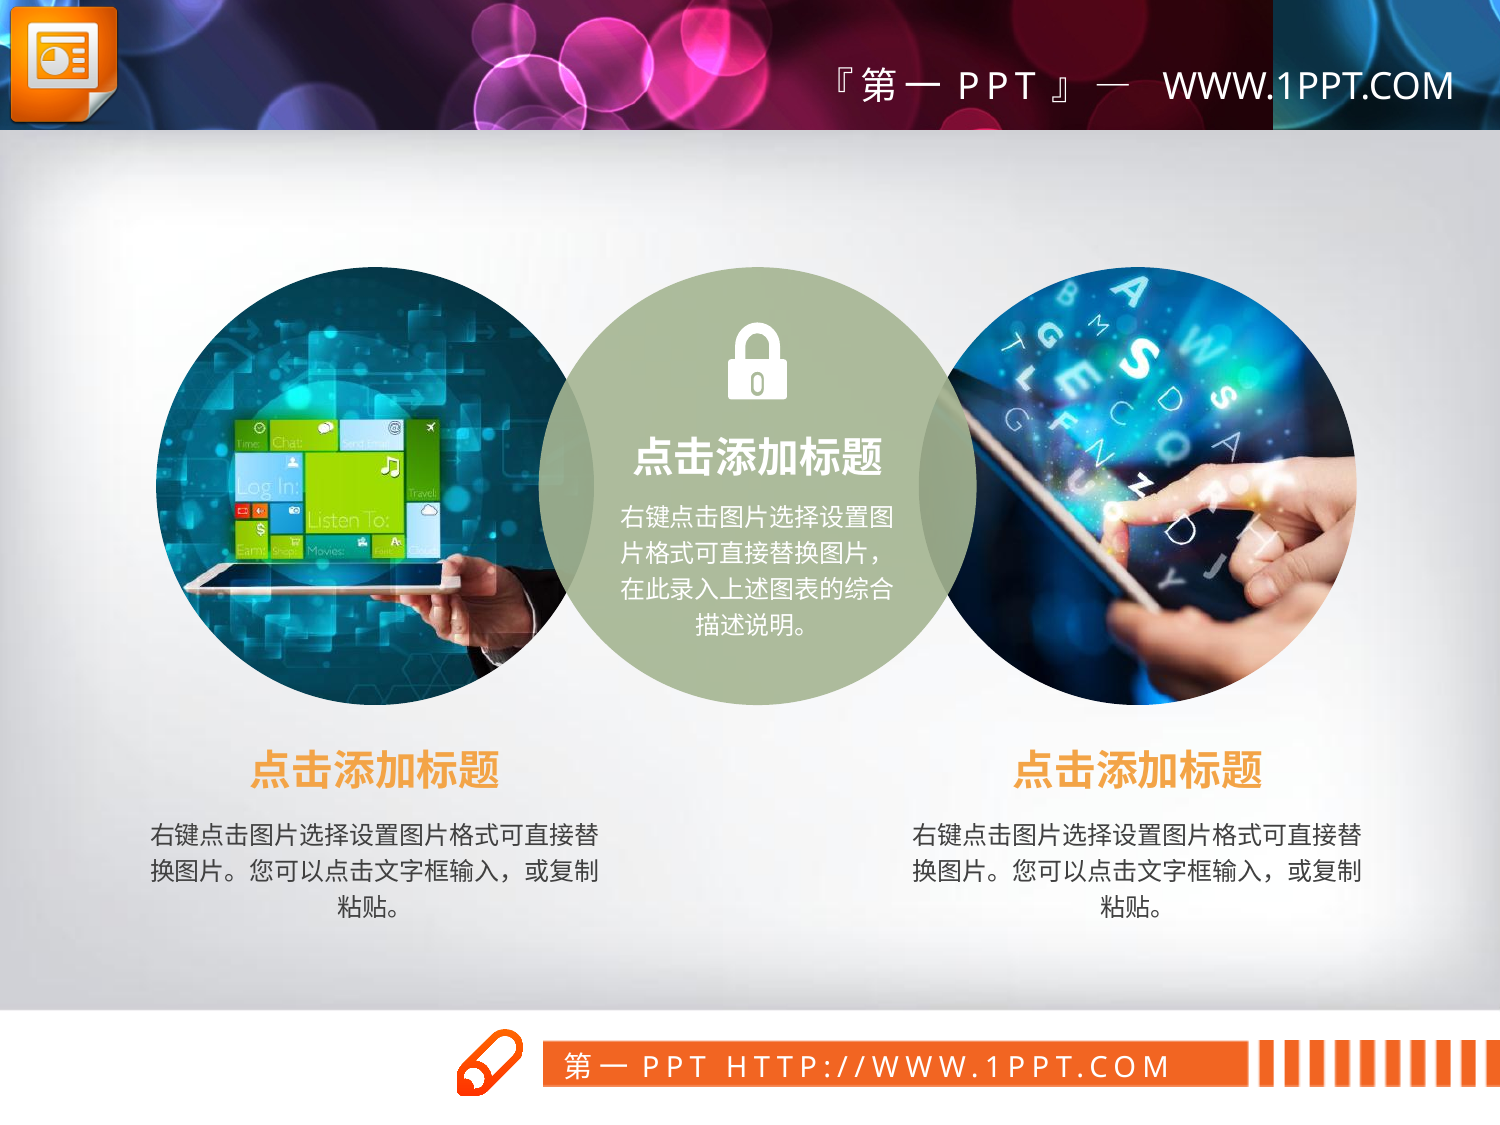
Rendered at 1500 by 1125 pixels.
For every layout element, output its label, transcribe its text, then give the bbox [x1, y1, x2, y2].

text_box 点击添加标题 [620, 425, 895, 487]
text_box 右键点击图片选择设置图片格式可直接替换图片。您可以点击文字框输入，或复制粘贴。 [134, 807, 616, 927]
text_box 右键点击图片选择设置图片格式可直接替换图片。您可以点击文字框输入，或复制粘贴。 [899, 807, 1376, 927]
text_box 点击添加标题 [238, 738, 512, 800]
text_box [727, 322, 788, 400]
picture [543, 1040, 1500, 1087]
text_box [538, 267, 977, 637]
picture [0, 0, 1500, 1012]
text_box [948, 267, 1357, 706]
text_box [156, 267, 566, 706]
text_box 右键点击图片选择设置图片格式可直接替换图片，在此录入上述图表的综合描述说明。 [598, 490, 917, 645]
text_box 点击添加标题 [1001, 738, 1275, 800]
text_box [607, 645, 909, 706]
